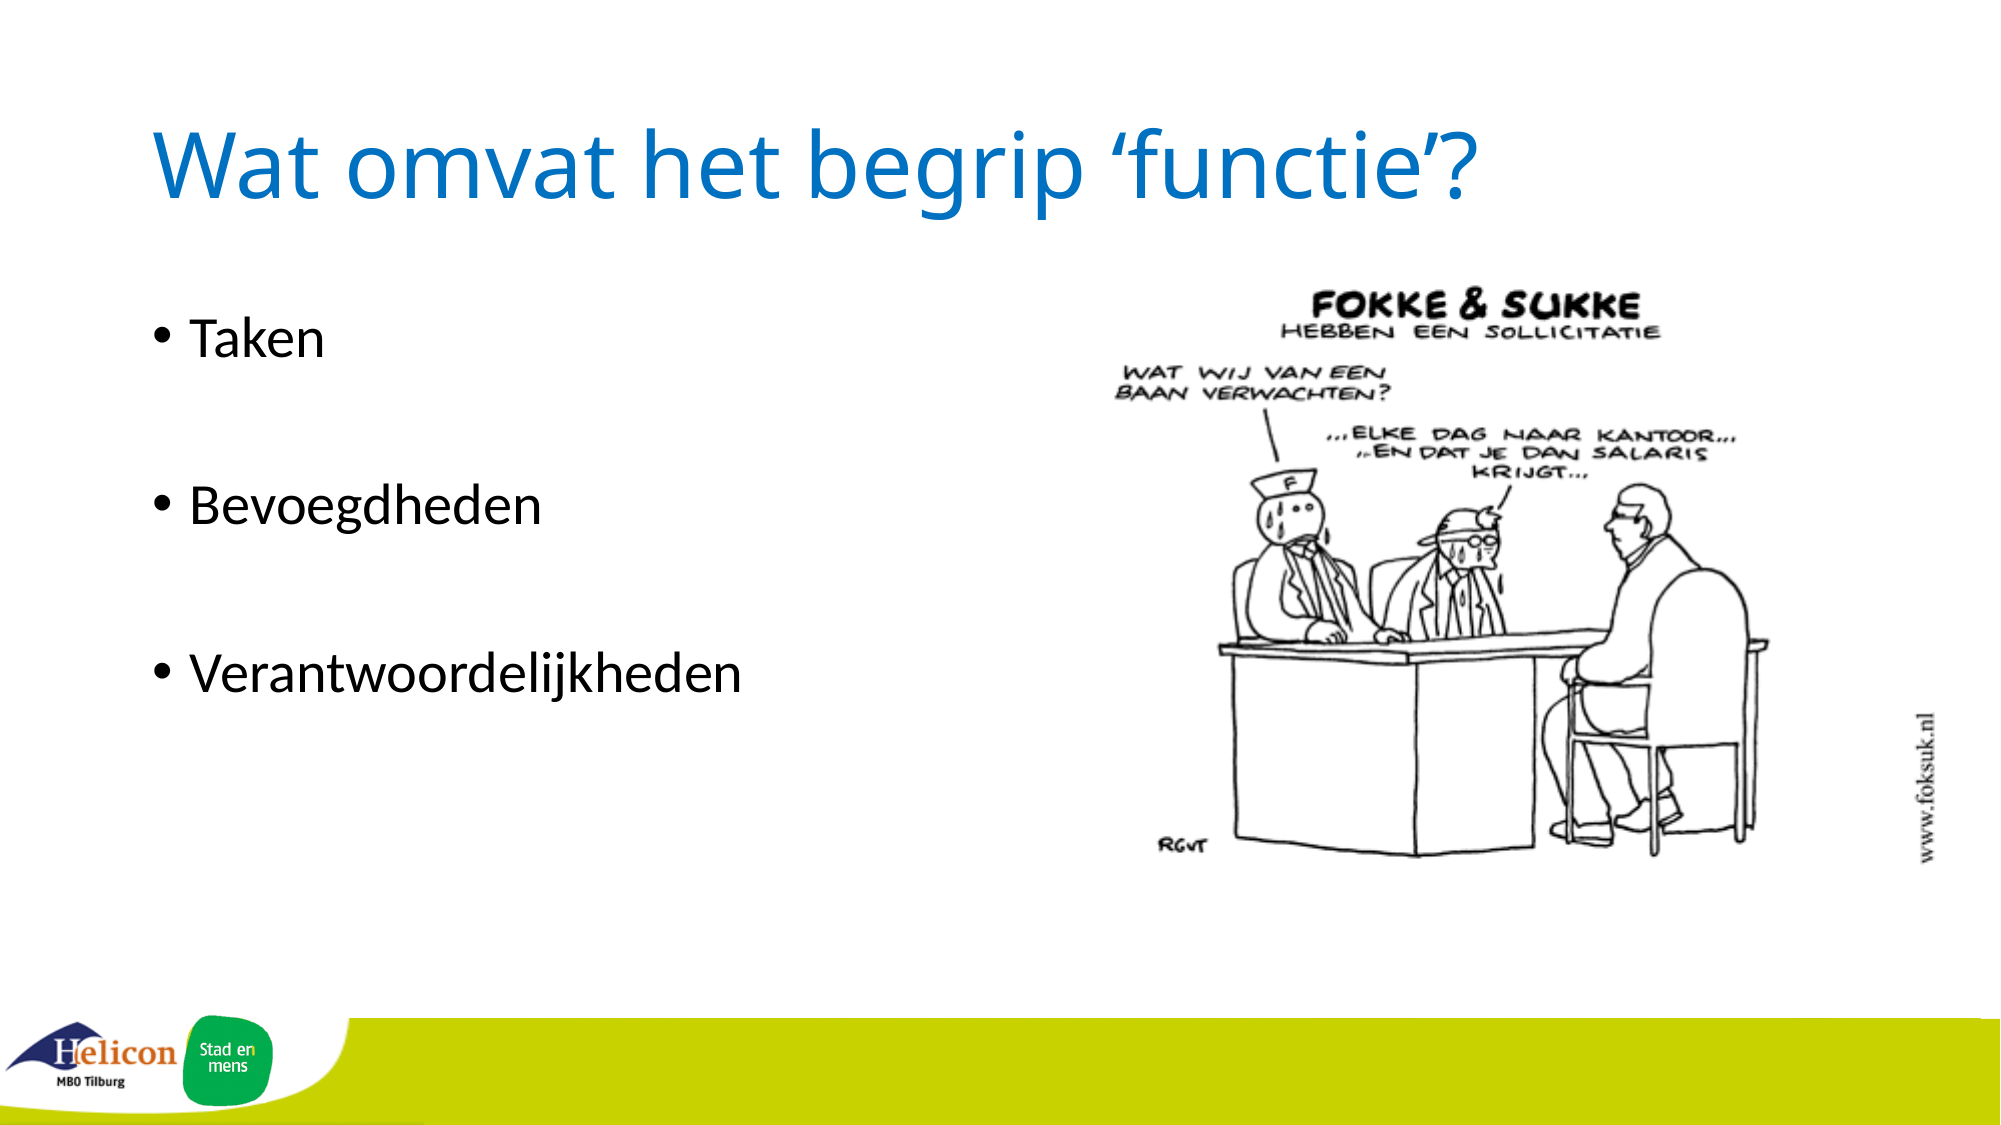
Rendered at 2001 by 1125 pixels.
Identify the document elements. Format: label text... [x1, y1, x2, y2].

title Wat omvat het begrip ‘functie’? [137, 59, 1863, 278]
picture [1003, 282, 1941, 867]
picture [0, 1014, 424, 1125]
list Taken Bevoegdheden Verantwoordelijkheden [137, 299, 1863, 1014]
